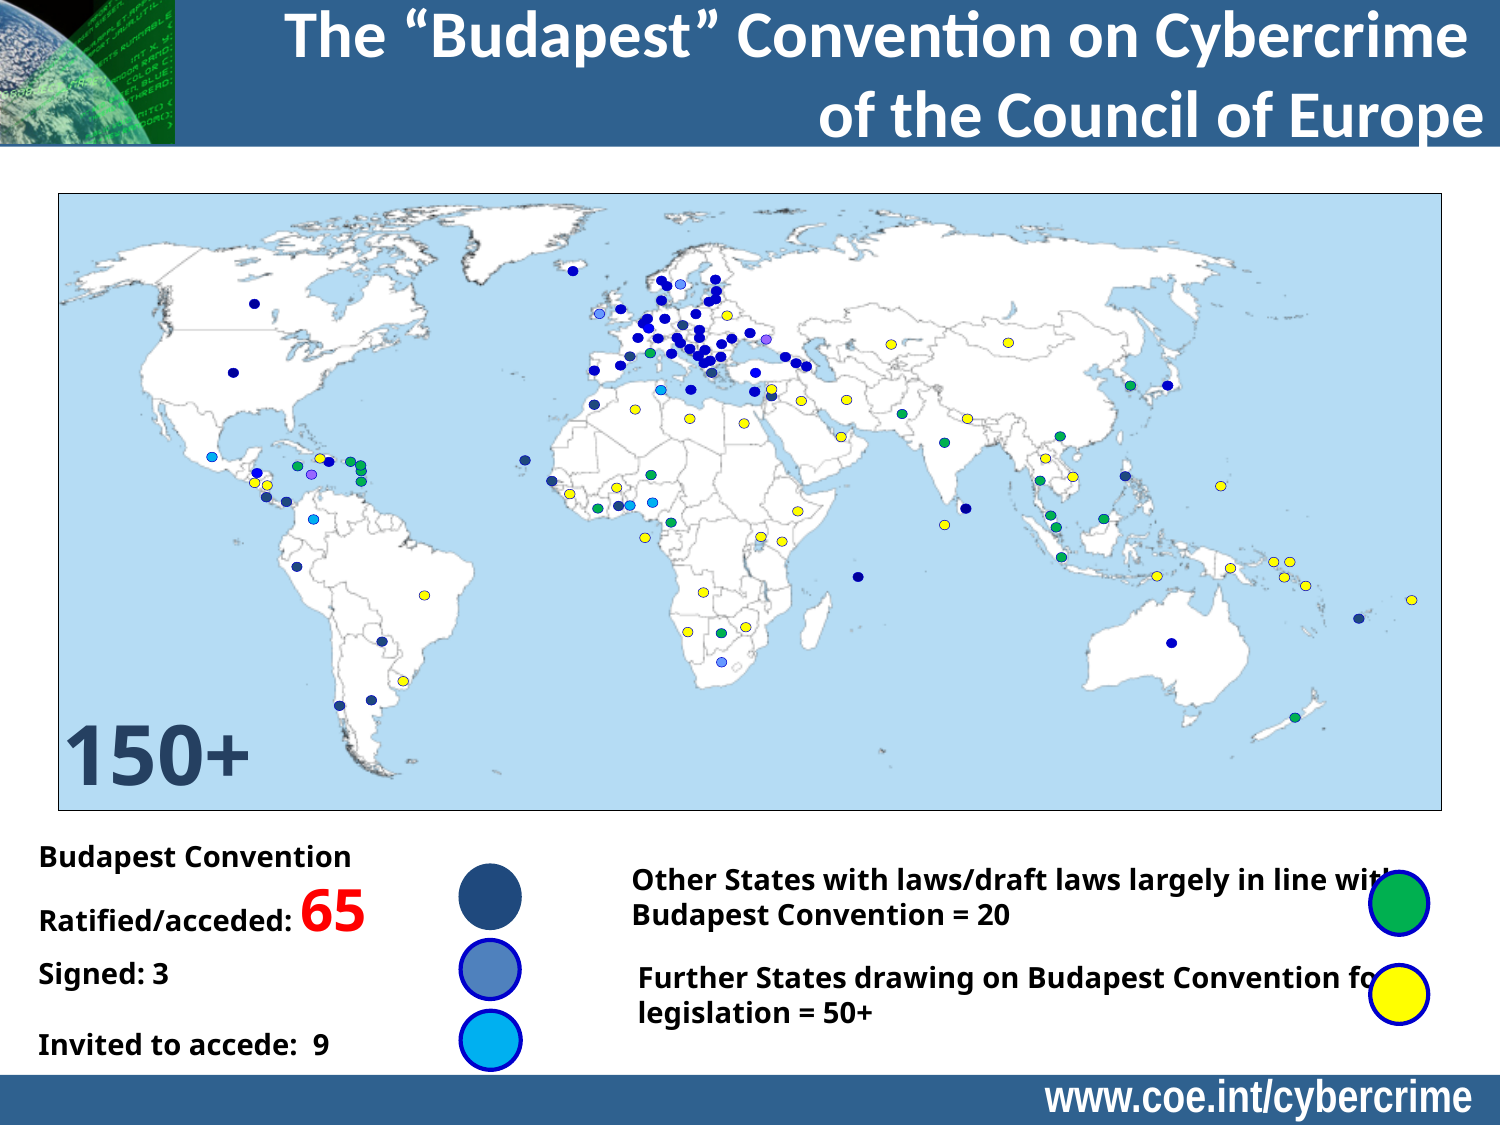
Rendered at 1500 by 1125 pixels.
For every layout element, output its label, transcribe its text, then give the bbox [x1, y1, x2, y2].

text_box Signed: 3 [23, 948, 476, 999]
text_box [58, 193, 1442, 811]
text_box [1368, 869, 1431, 937]
text_box 130+ [47, 594, 53, 694]
text_box Budapest Convention Ratified/acceded: 65 [23, 830, 477, 948]
text_box [458, 1008, 523, 1072]
text_box [458, 863, 522, 931]
picture [0, 0, 175, 144]
text_box [1368, 962, 1431, 1026]
text_box Invited to accede: 9 [23, 1019, 475, 1069]
text_box Further States drawing on Budapest Convention for legislation = 50+ [622, 951, 1440, 1037]
text_box [0, 1073, 1030, 1125]
text_box The “Budapest” Convention on Cybercrime of the Council of Europe [177, 0, 1500, 149]
text_box Other States with laws/draft laws largely in line with Budapest Convention = 20 [616, 854, 1434, 939]
text_box www.coe.int/cybercrime [1030, 1059, 1500, 1125]
text_box [458, 937, 522, 1002]
text_box 150+ [47, 694, 53, 810]
